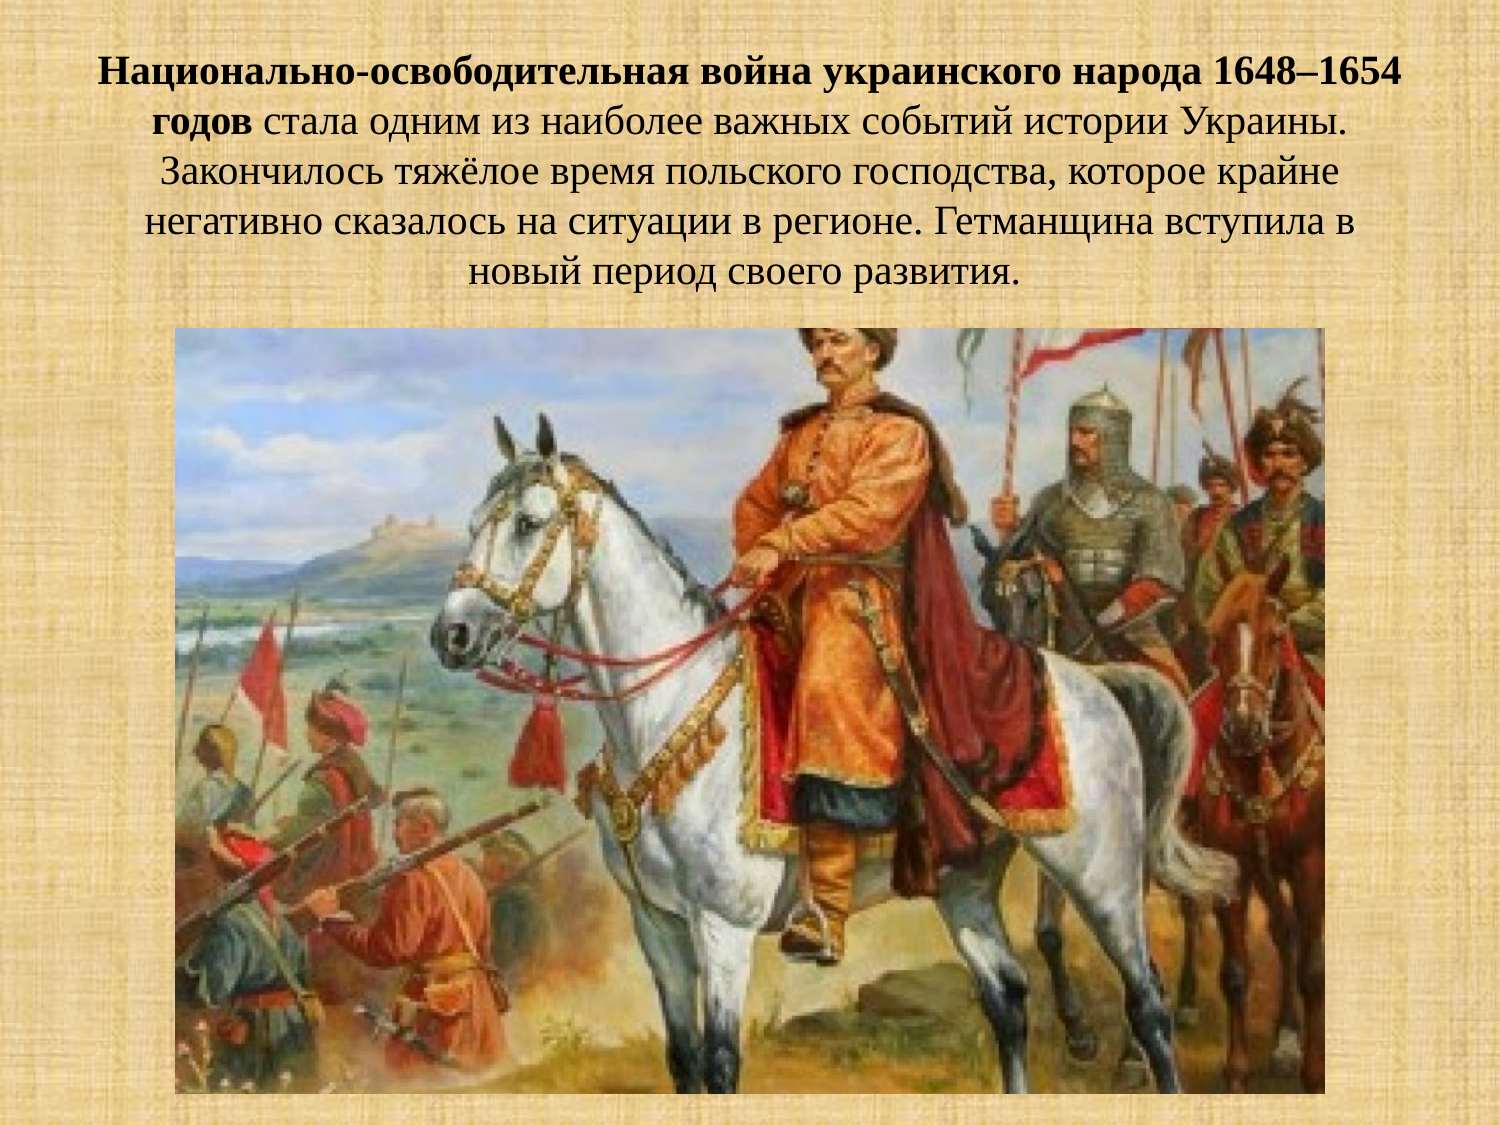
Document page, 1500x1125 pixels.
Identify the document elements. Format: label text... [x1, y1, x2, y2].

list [175, 327, 1325, 1094]
picture [0, 0, 1500, 1125]
title Национально-освободительная война украинского народа 1648–1654 годов стала одним из наиболее важных событий истории Украины. Закончилось тяжёлое время польского господства, которое крайне негативно сказалось на ситуации в регионе. Гетманщина вступила в новый период своего развития. [75, 45, 1425, 340]
